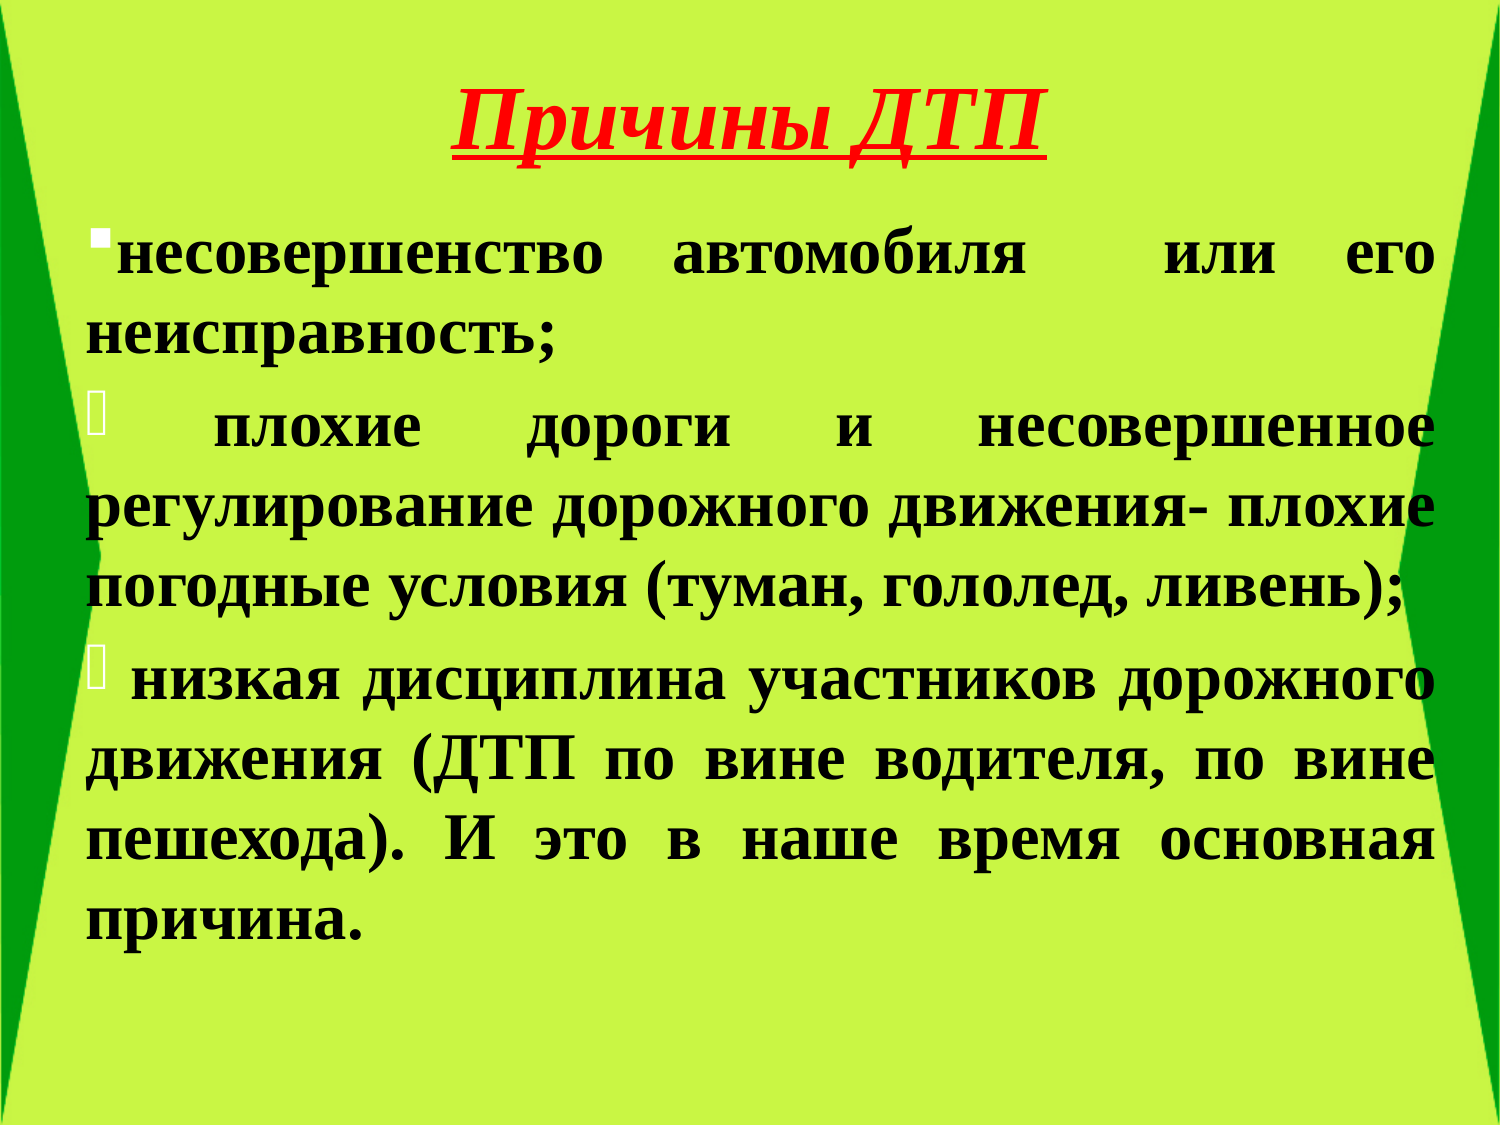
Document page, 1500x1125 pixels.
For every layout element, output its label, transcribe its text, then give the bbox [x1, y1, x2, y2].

subtitle несовершенство автомобиля или его неисправность; плохие дороги и несовершенное регулирование дорожного движения- плохие погодные условия (туман, гололед, ливень); низкая дисциплина участников дорожного движения (ДТП по вине водителя, по вине пешехода). И это в наше время основная причина. [70, 198, 1454, 1008]
title Причины ДТП [74, 0, 1425, 177]
picture [0, 0, 1500, 1125]
